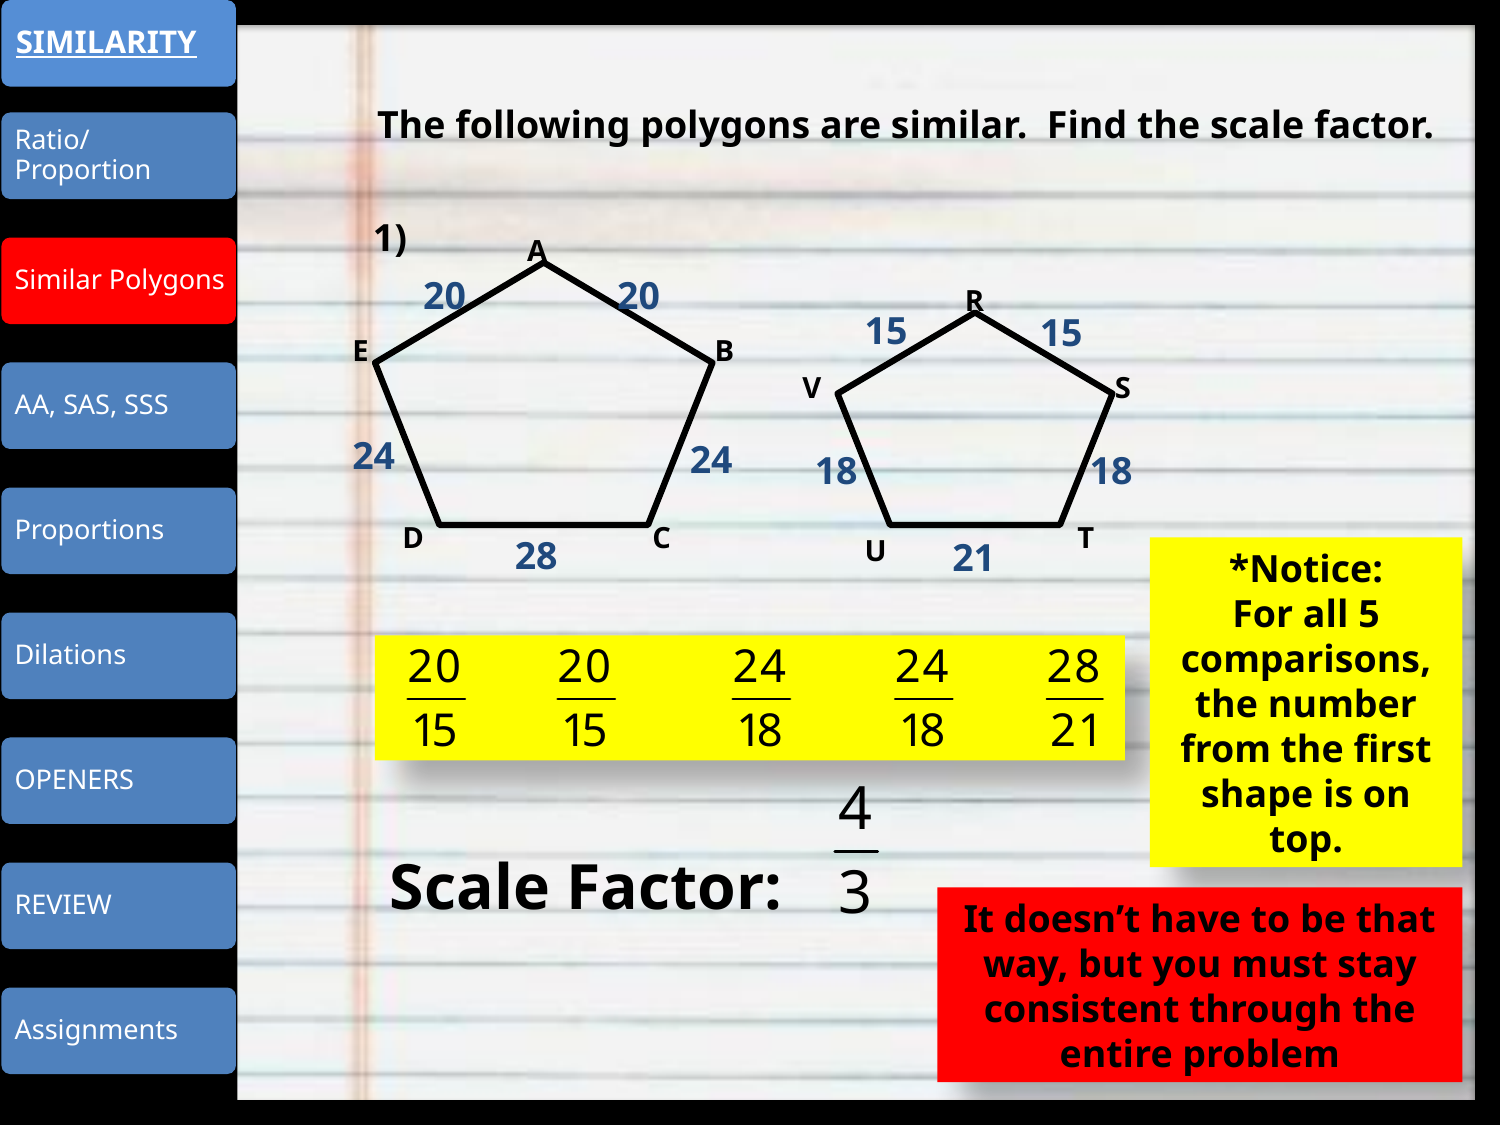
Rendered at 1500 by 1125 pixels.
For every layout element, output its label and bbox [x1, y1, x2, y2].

text_box [549, 630, 626, 757]
text_box [887, 630, 964, 757]
text_box [821, 634, 966, 933]
text_box [824, 762, 890, 927]
text_box [0, 0, 238, 1125]
text_box [724, 630, 801, 757]
text_box [238, 0, 1500, 1125]
text_box [1038, 630, 1112, 757]
text_box [399, 630, 476, 757]
